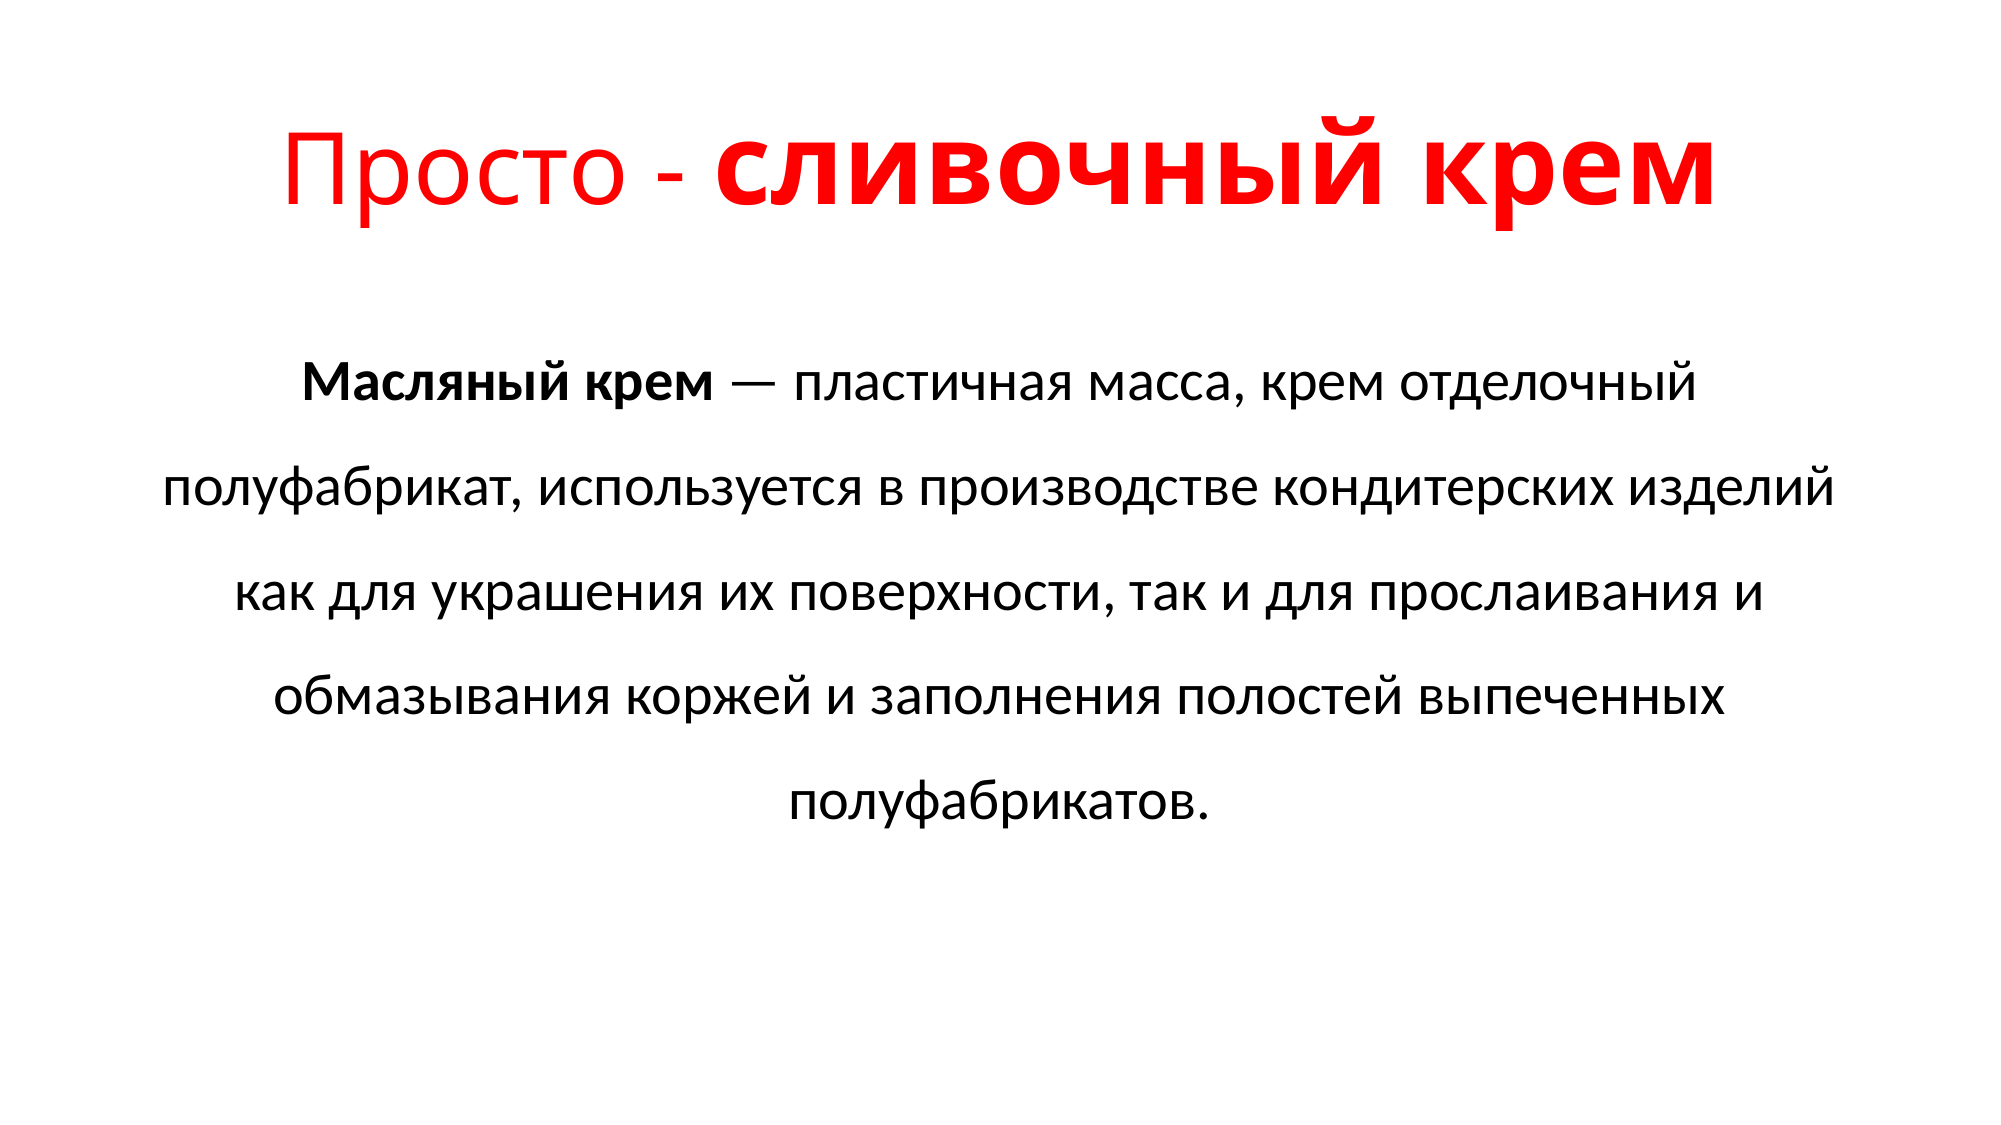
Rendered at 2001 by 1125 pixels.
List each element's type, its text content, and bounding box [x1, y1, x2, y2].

list Масляный крем — пластичная масса, крем отделочный полуфабрикат, используется в производстве кондитерских изделий как для украшения их поверхности, так и для прослаивания и обмазывания коржей и заполнения полостей выпеченных полуфабрикатов. [137, 299, 1863, 1014]
title Просто - сливочный крем [137, 59, 1863, 278]
